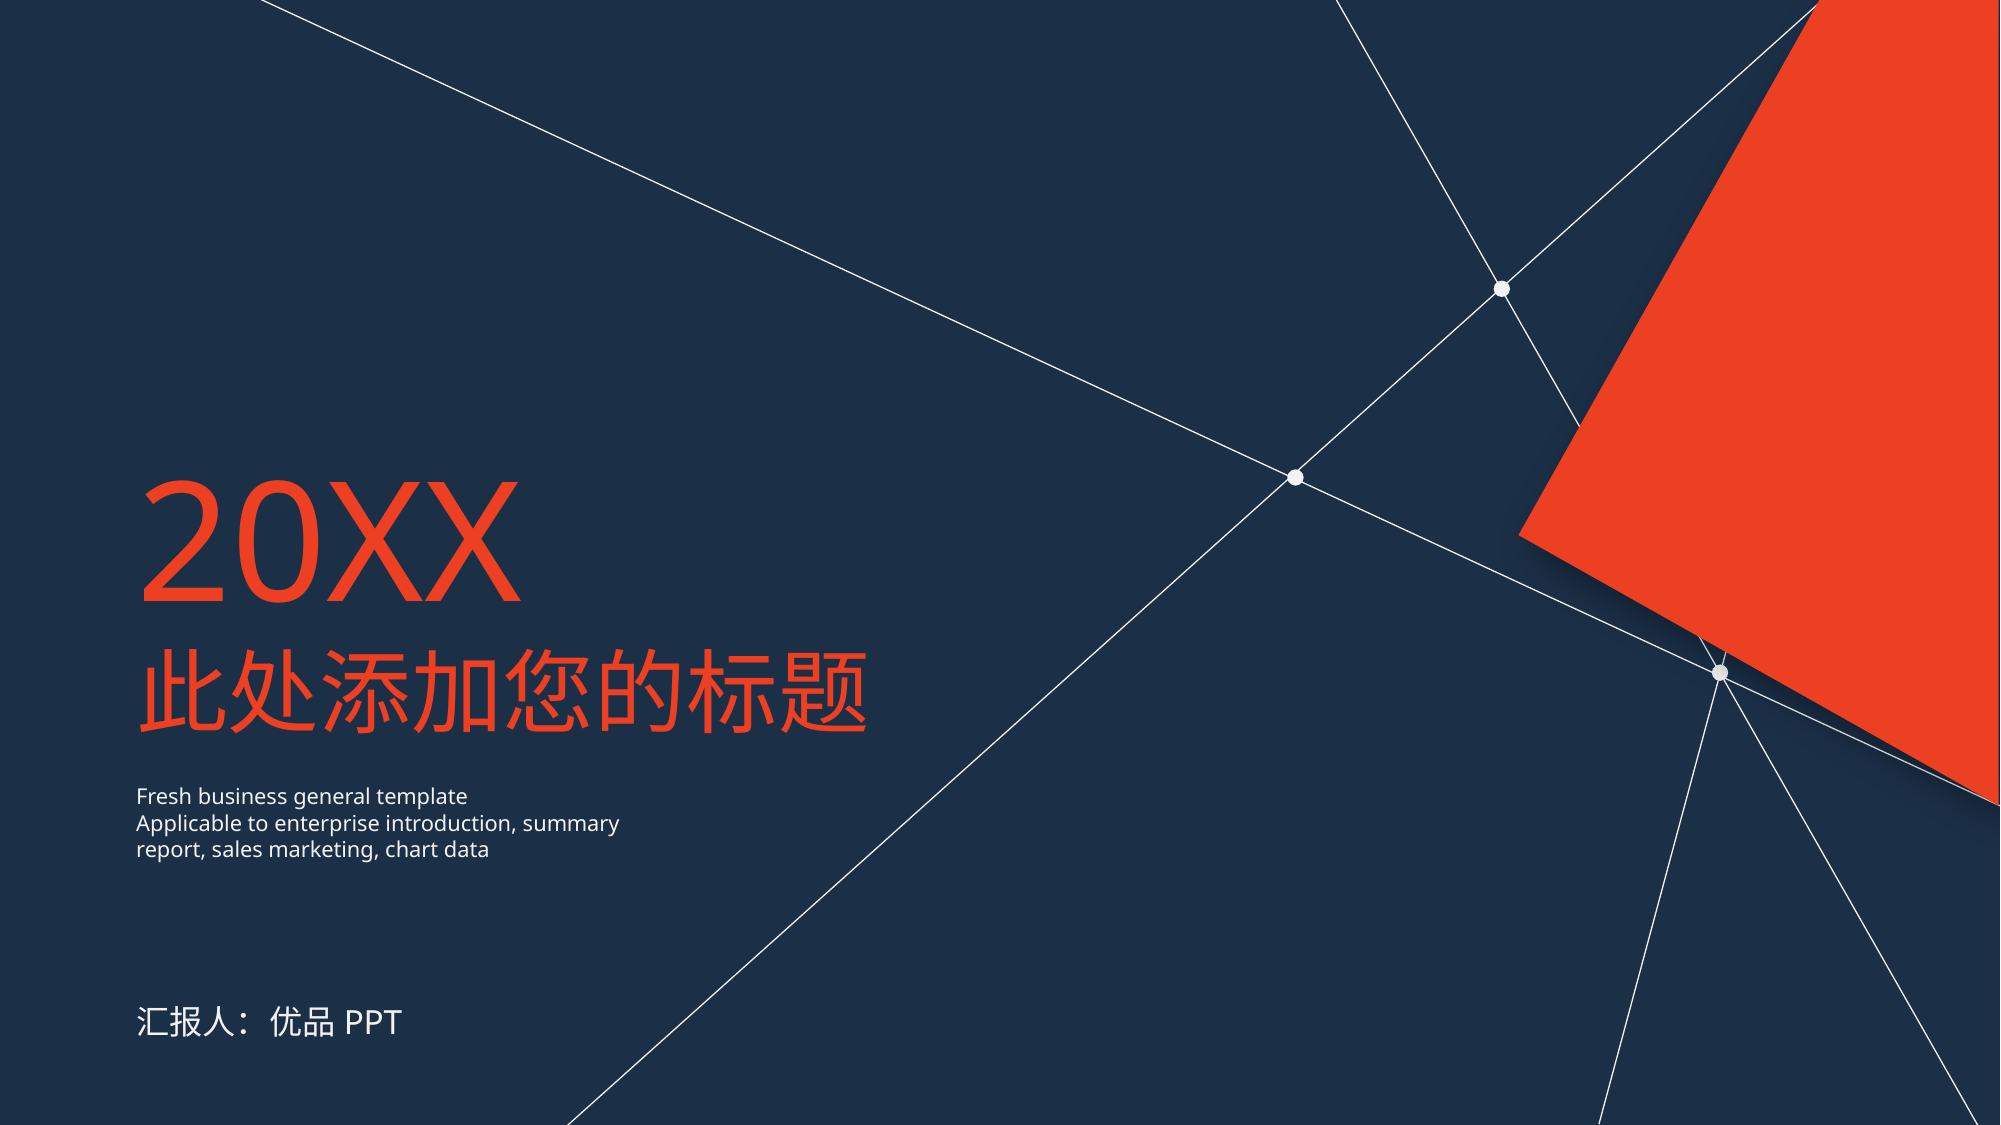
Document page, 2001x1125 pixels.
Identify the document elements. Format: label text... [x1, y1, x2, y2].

text_box [1493, 280, 1511, 297]
text_box Fresh business general template Applicable to enterprise introduction, summary report, sales marketing, chart data [121, 775, 648, 870]
text_box [1518, 0, 1999, 806]
text_box 20XX 此处添加您的标题 [121, 427, 893, 752]
text_box 汇报人：优品PPT [121, 993, 499, 1049]
text_box [1287, 469, 1304, 486]
